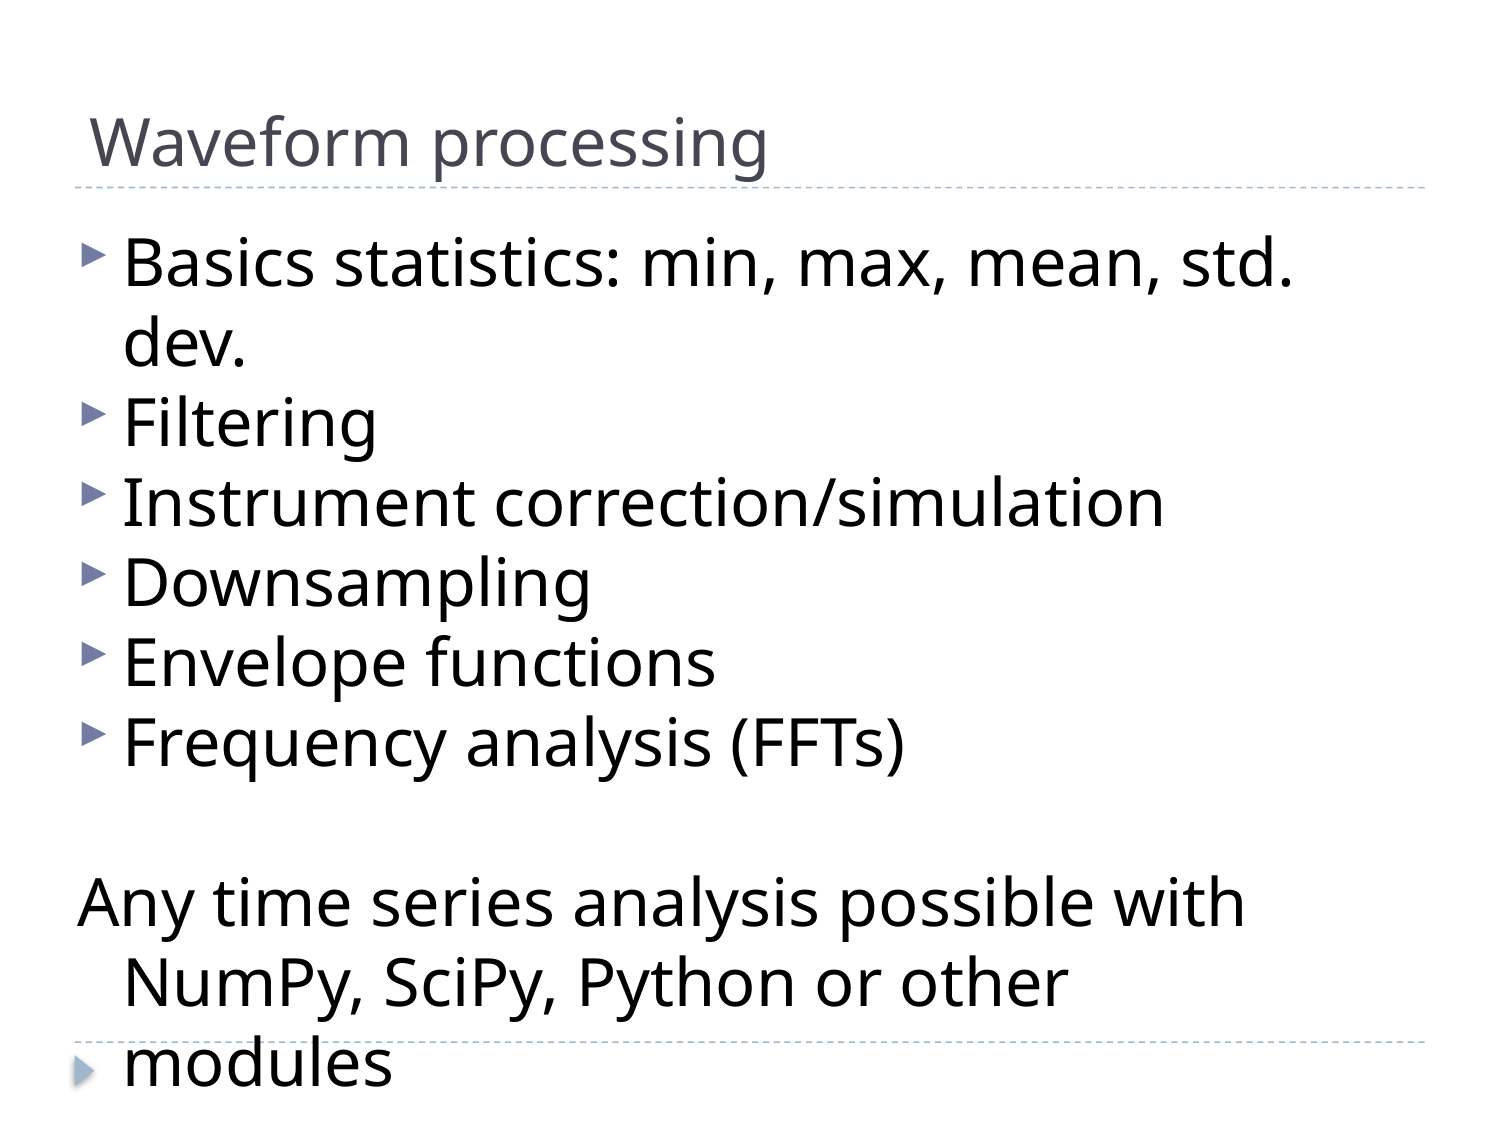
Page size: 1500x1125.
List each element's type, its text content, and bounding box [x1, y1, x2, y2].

list Basics statistics: min, max, mean, std. dev. Filtering Instrument correction/simulation Downsampling Envelope functions Frequency analysis (FFTs) Any time series analysis possible with NumPy, SciPy, Python or other modules [62, 212, 1376, 1106]
title Waveform processing [75, 24, 1425, 188]
